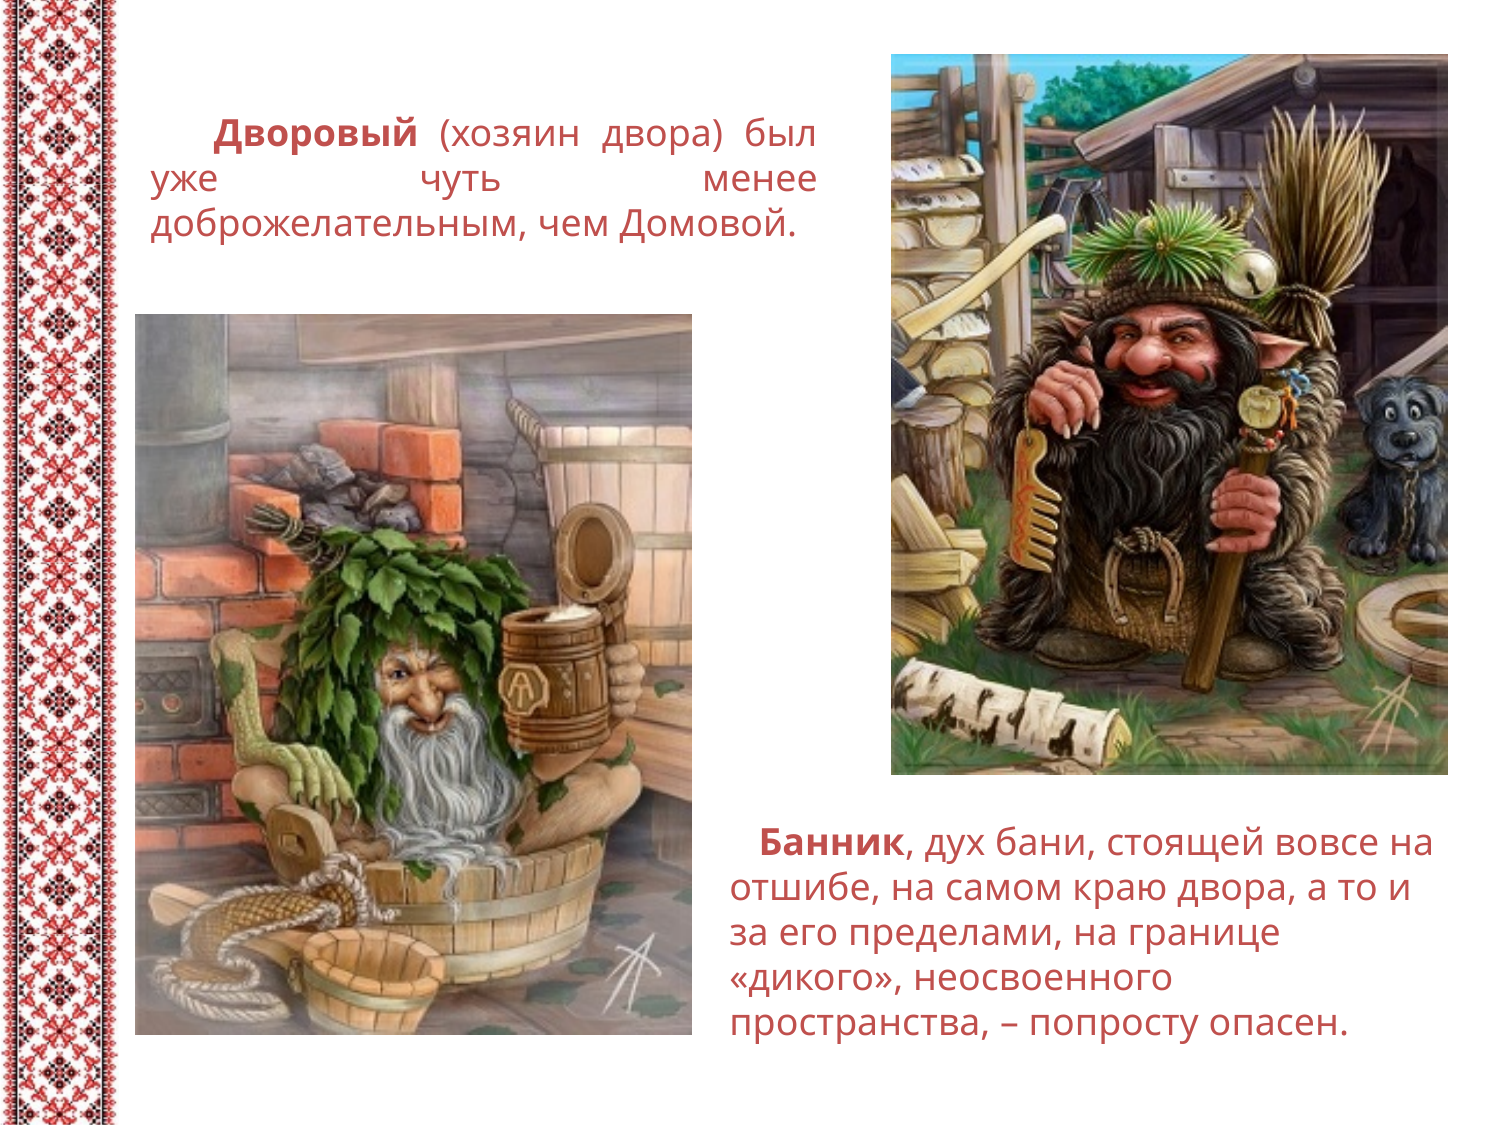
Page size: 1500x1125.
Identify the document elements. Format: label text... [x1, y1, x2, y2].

picture [0, 185, 692, 1124]
text_box Дворовый (хозяин двора) был уже чуть менее доброжелательным, чем Домовой. [135, 101, 833, 252]
picture [0, 0, 155, 184]
picture [891, 54, 1448, 776]
text_box Банник, дух бани, стоящей вовсе на отшибе, на самом краю двора, а то и за его пределами, на границе «дикого», неосвоенного пространства, – попросту опасен. [714, 810, 1471, 1051]
